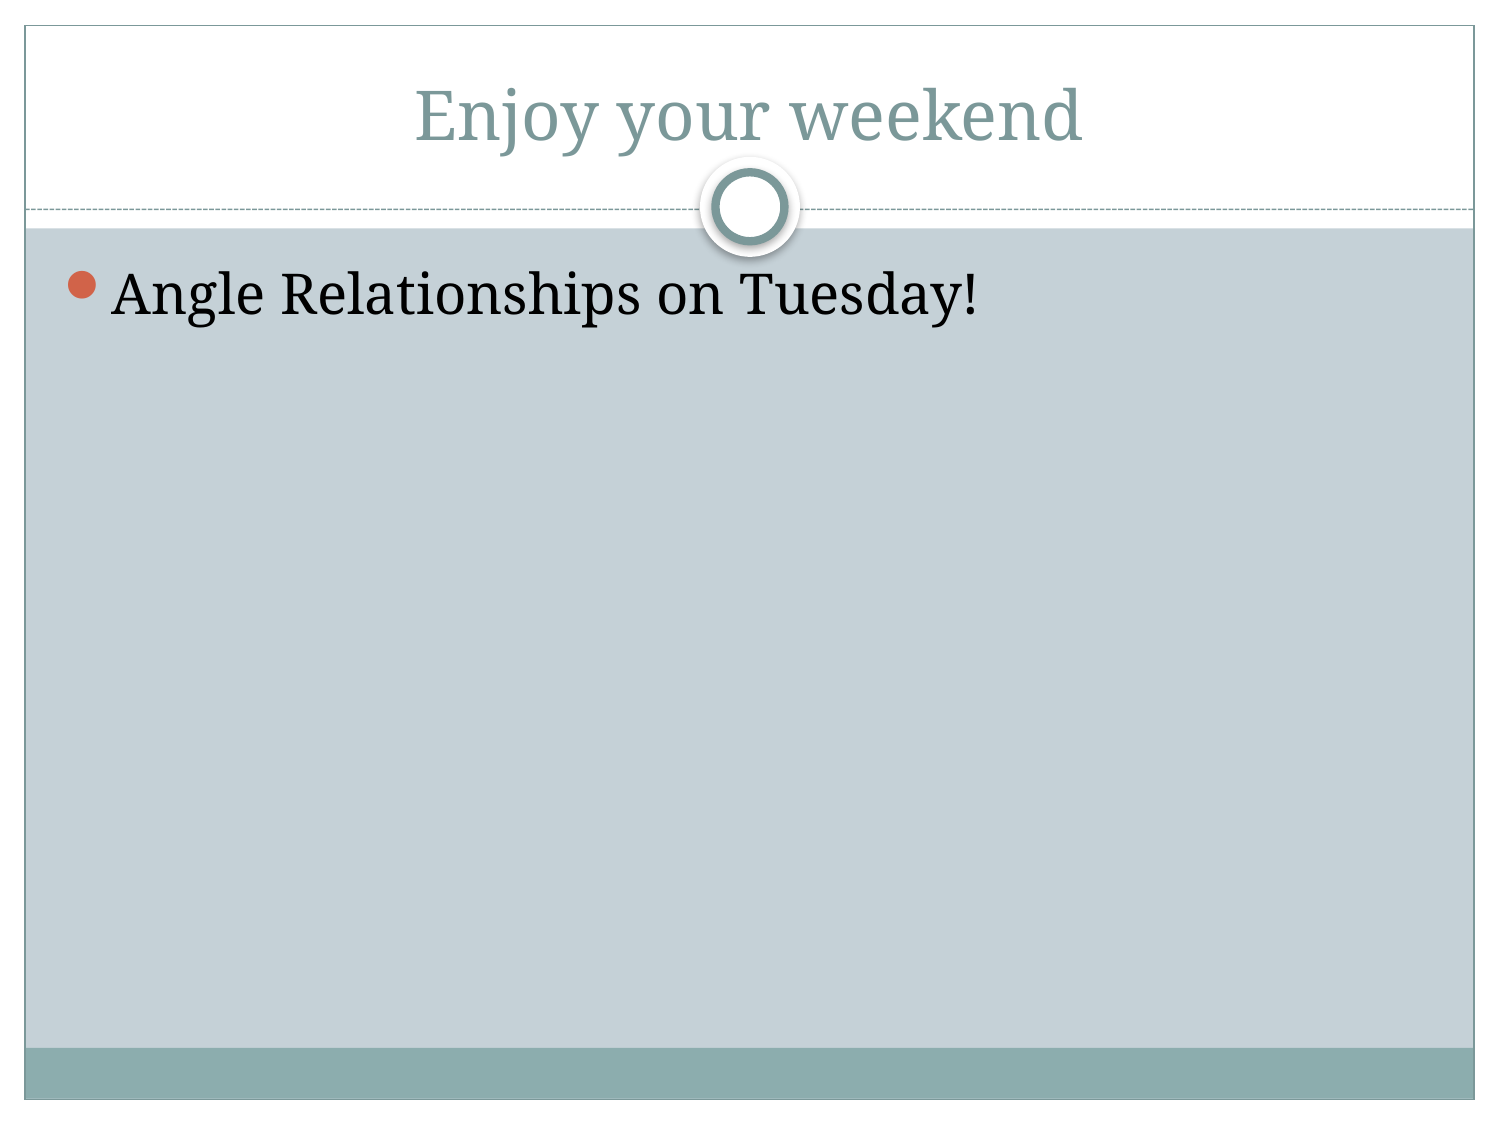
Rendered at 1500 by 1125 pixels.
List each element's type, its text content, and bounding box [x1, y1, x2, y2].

list Angle Relationships on Tuesday! [49, 250, 1445, 1001]
title Enjoy your weekend [49, 37, 1450, 162]
